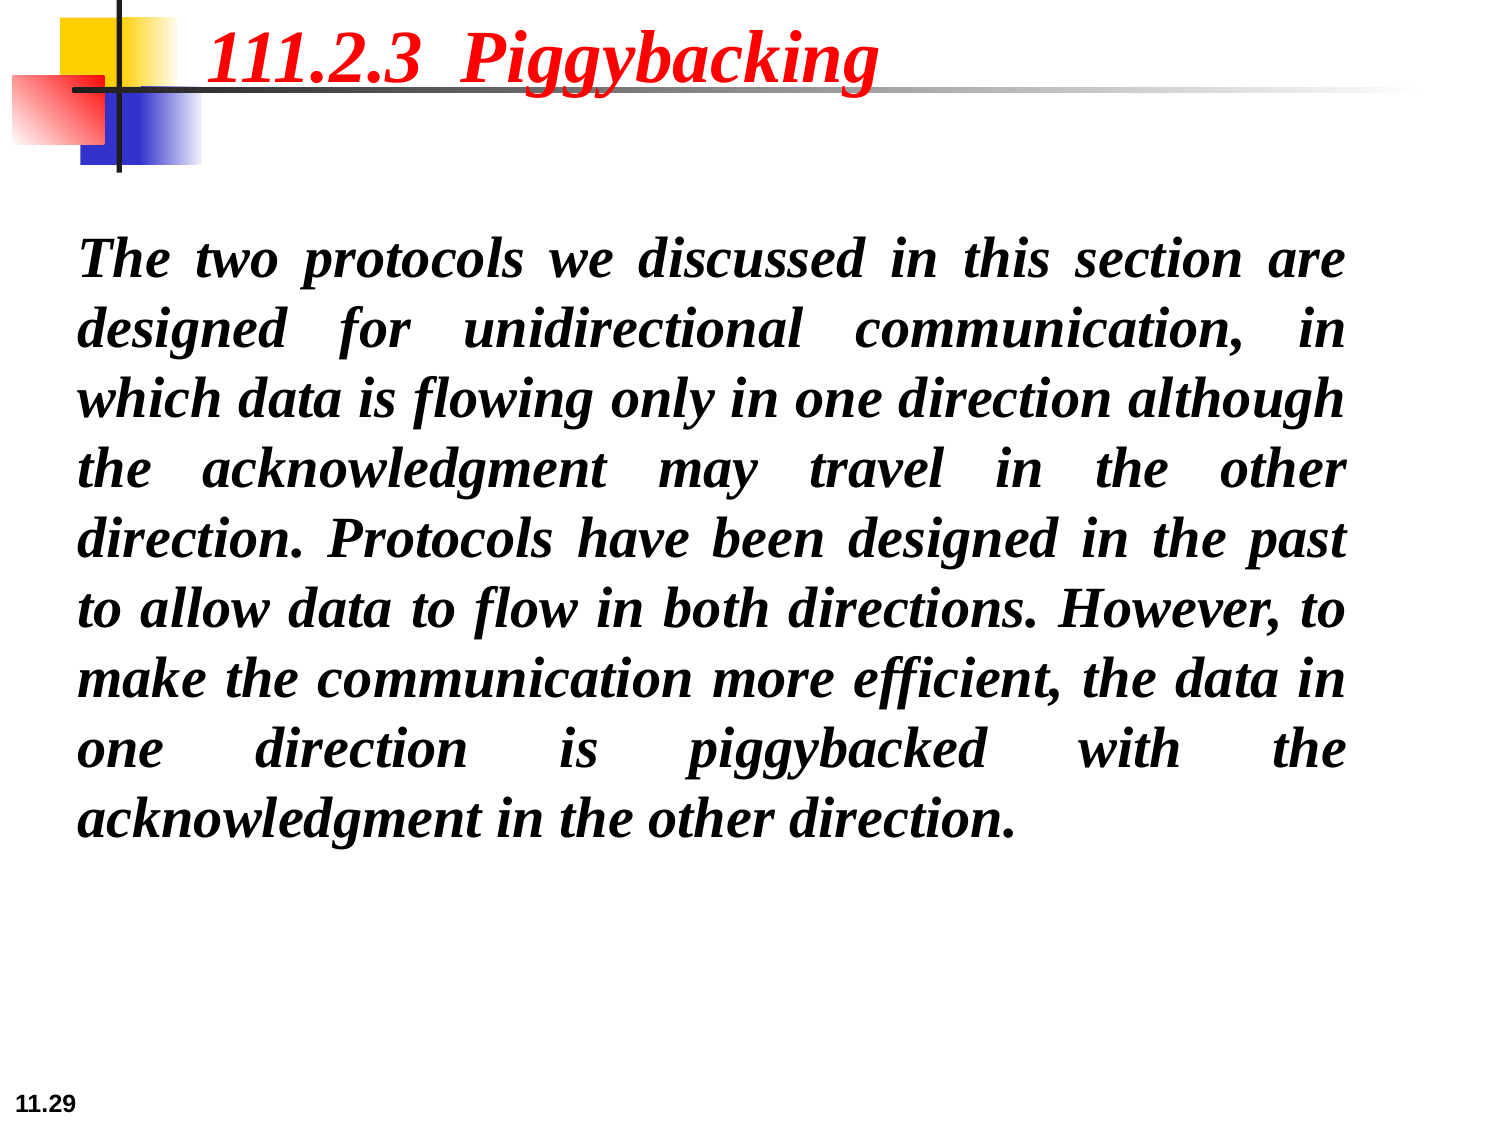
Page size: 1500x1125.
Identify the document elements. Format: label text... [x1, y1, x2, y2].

text_box 111.2.3 Piggybacking [192, 0, 897, 105]
text_box The two protocols we discussed in this section are designed for unidirectional communication, in which data is flowing only in one direction although the acknowledgment may travel in the other direction. Protocols have been designed in the past to allow data to flow in both directions. However, to make the communication more efficient, the data in one direction is piggybacked with the acknowledgment in the other direction. [62, 212, 1363, 857]
text_box [80, 93, 116, 165]
text_box [116, 0, 122, 87]
text_box [122, 17, 177, 86]
text_box [122, 93, 141, 165]
text_box [60, 17, 116, 86]
text_box [897, 87, 1423, 93]
slide_number 11.29 [0, 1049, 313, 1125]
text_box [116, 93, 122, 173]
text_box [12, 75, 105, 145]
text_box [141, 93, 202, 165]
text_box [72, 87, 192, 93]
